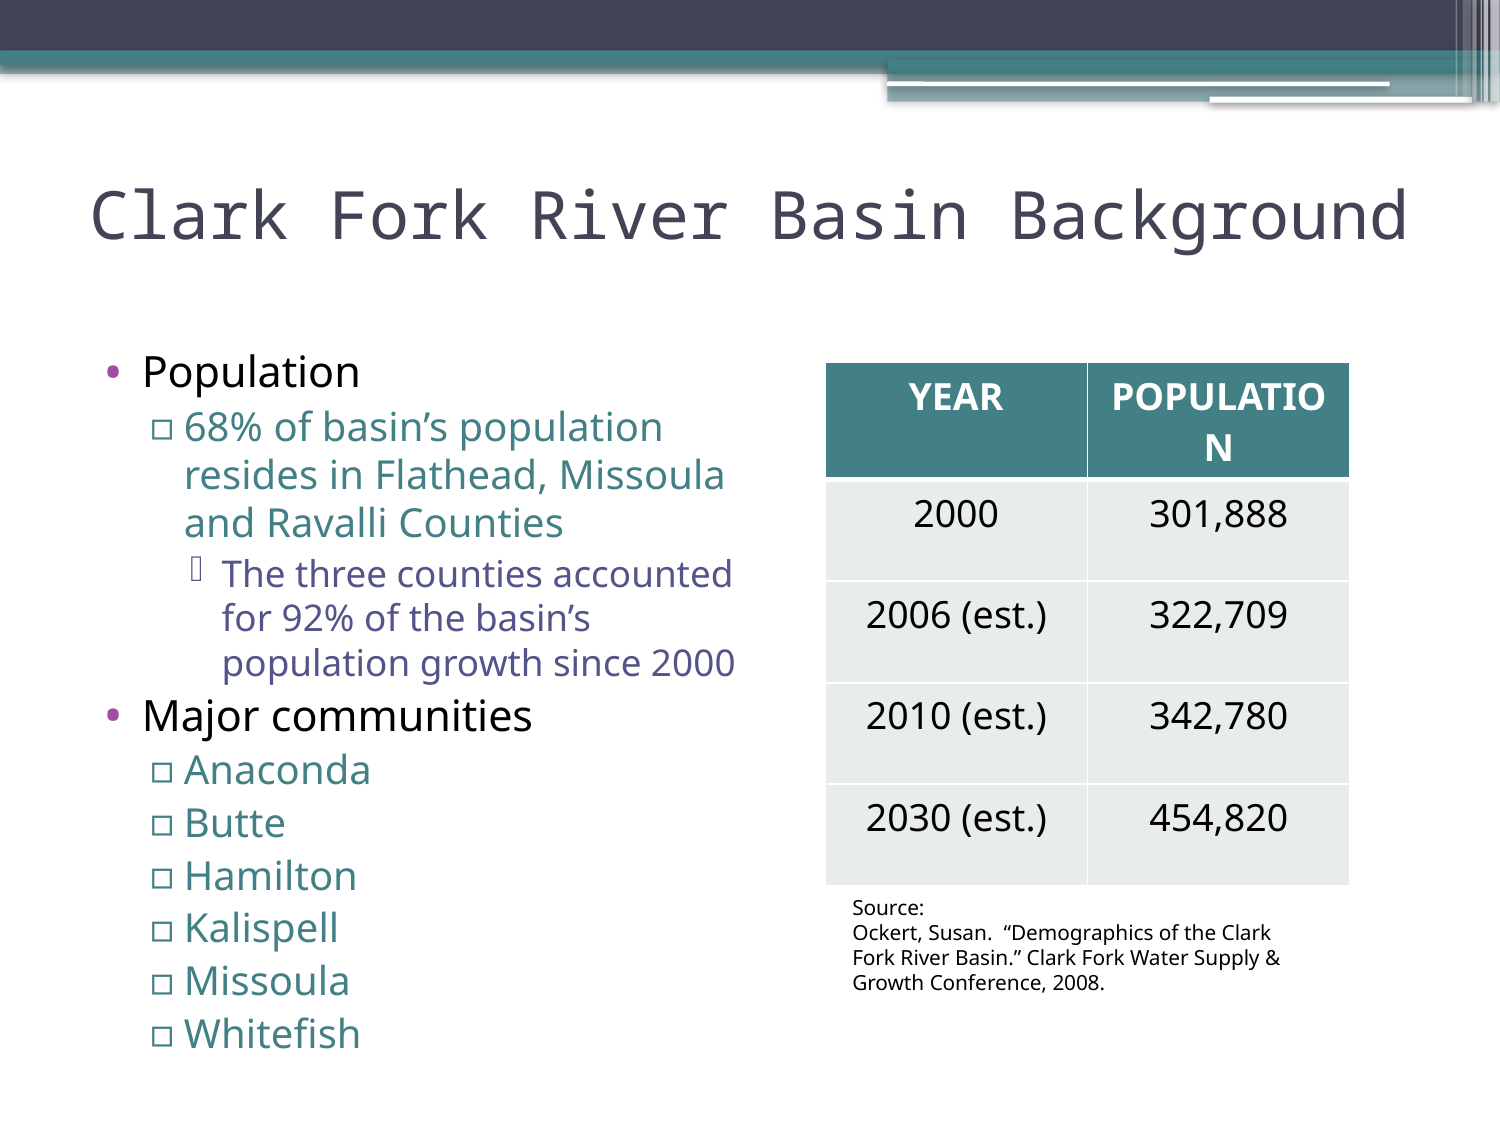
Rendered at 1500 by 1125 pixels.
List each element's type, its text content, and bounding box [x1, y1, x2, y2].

table_cell 2010 (est.) [826, 684, 1087, 783]
table_cell 2030 (est.) [826, 785, 1087, 885]
title Clark Fork River Basin Background [75, 125, 1425, 300]
table_cell 2006 (est.) [826, 582, 1087, 682]
text_box Source: Ockert, Susan. “Demographics of the Clark Fork River Basin.” Clark Fork Water Supply & Growth Conference, 2008. [837, 887, 1313, 1003]
table_header POPULATION [1088, 363, 1349, 477]
table_cell 322,709 [1088, 582, 1349, 682]
table_cell 454,820 [1088, 785, 1349, 885]
table_cell 301,888 [1088, 482, 1349, 580]
list Population 68% of basin’s population resides in Flathead, Missoula and Ravalli Counties The three counties accounted for 92% of the basin’s population growth since 2000 Major communities Anaconda Butte Hamilton Kalispell Missoula Whitefish [75, 337, 763, 1079]
table_cell 2000 [826, 482, 1087, 580]
table_header YEAR [826, 363, 1087, 477]
table_cell 342,780 [1088, 684, 1349, 783]
